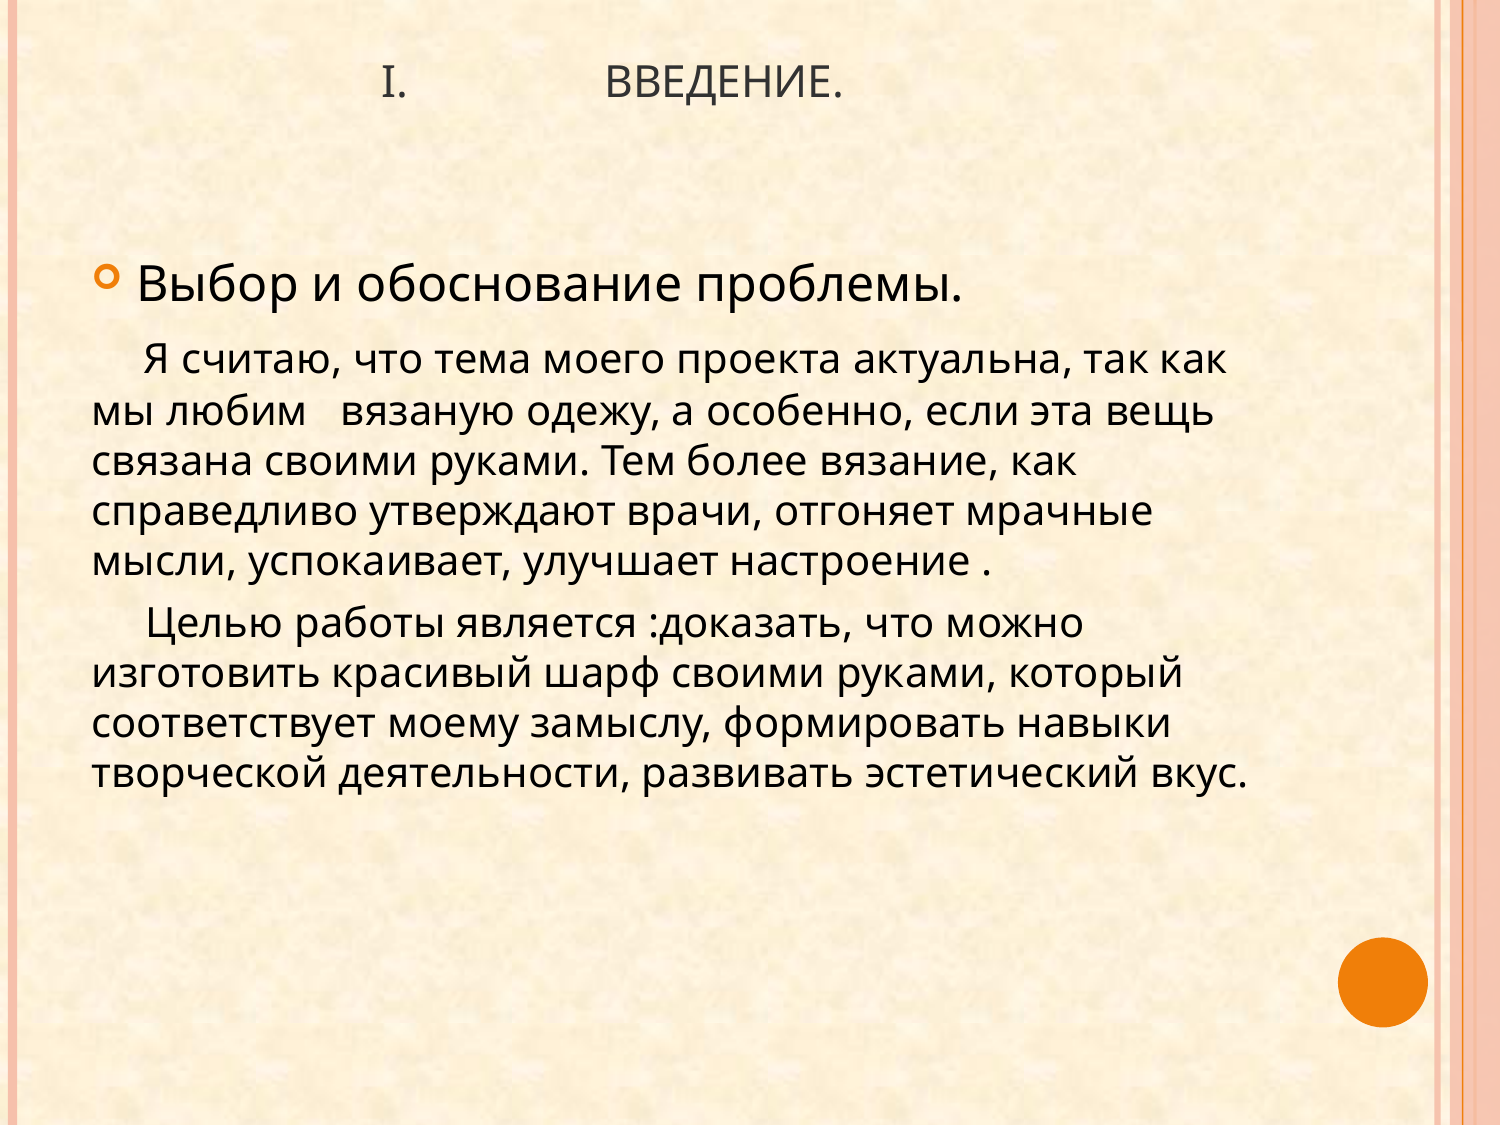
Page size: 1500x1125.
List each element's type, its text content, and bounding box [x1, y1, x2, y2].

title Введение. [75, 45, 1300, 114]
list Выбор и обоснование проблемы. Я считаю, что тема моего проекта актуальна, так как мы любим вязаную одежу, а особенно, если эта вещь связана своими руками. Тем более вязание, как справедливо утверждают врачи, отгоняет мрачные мысли, успокаивает, улучшает настроение . Целью работы является :доказать, что можно изготовить красивый шарф своими руками, который соответствует моему замыслу, формировать навыки творческой деятельности, развивать эстетический вкус. [76, 243, 1302, 973]
picture [1441, 0, 1449, 1125]
picture [0, 0, 7, 1125]
picture [18, 0, 1434, 1125]
